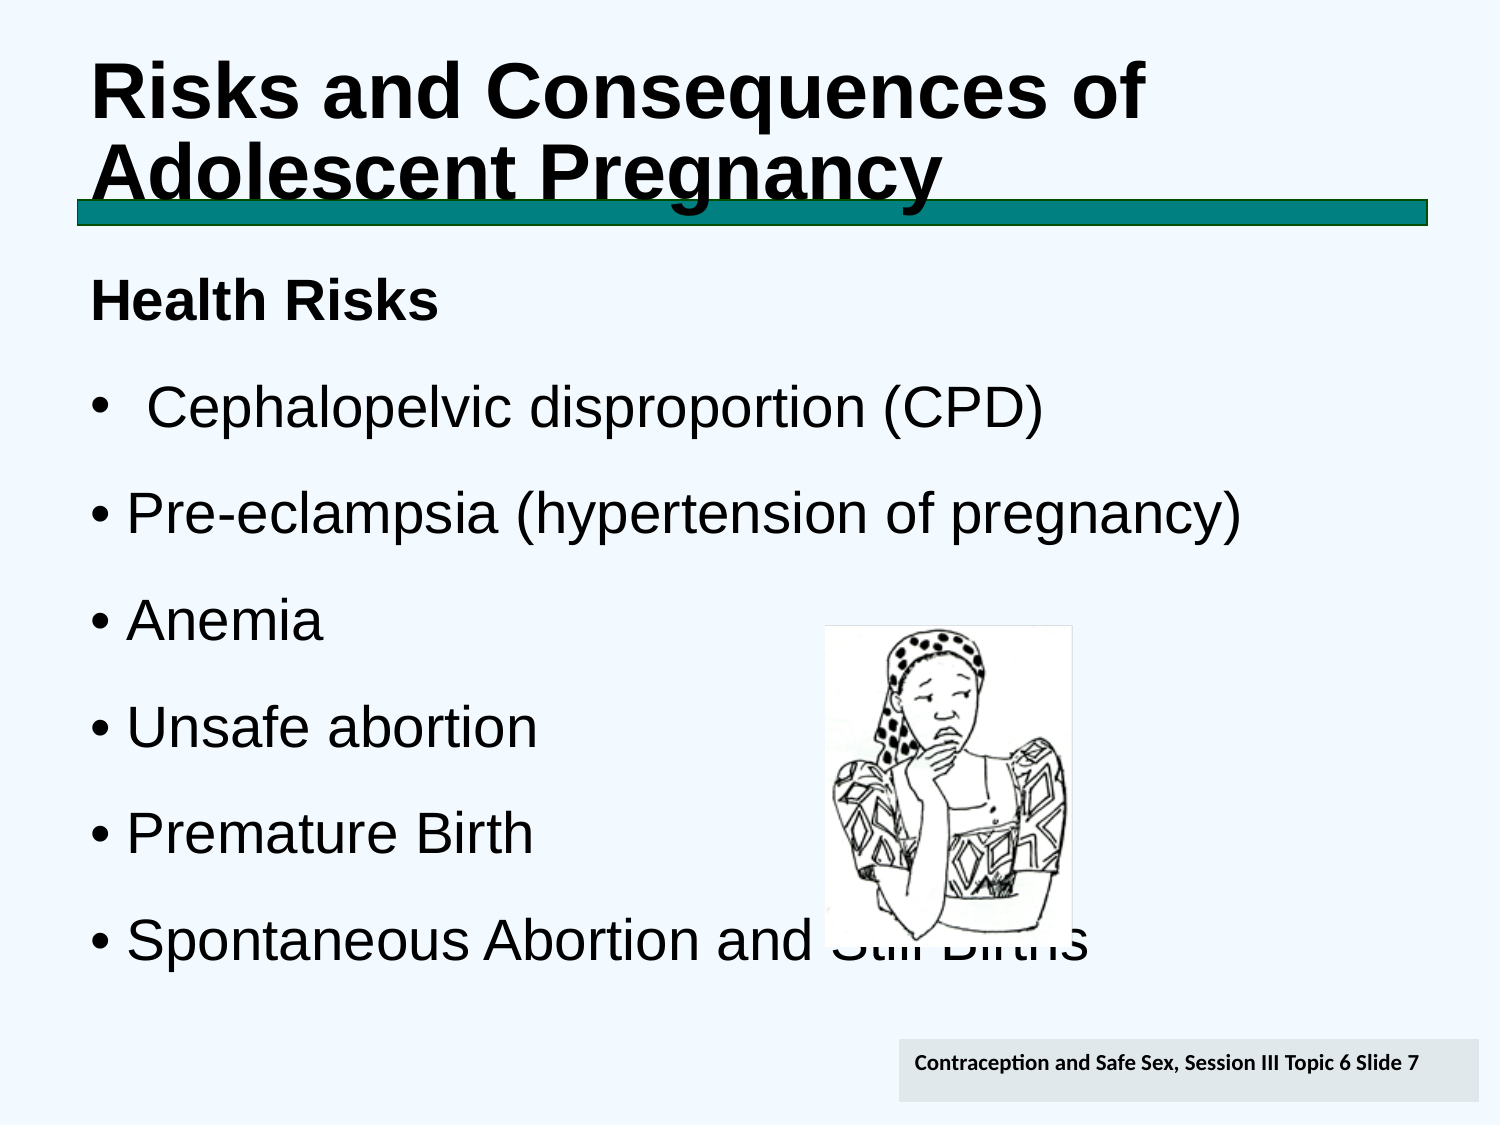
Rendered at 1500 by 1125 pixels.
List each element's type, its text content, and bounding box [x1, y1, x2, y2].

picture [824, 624, 1074, 947]
text_box Contraception and Safe Sex, Session III Topic 6 Slide 7 [900, 1039, 1479, 1102]
list Health Risks Cephalopelvic disproportion (CPD) • Pre-eclampsia (hypertension of pregnancy) • Anemia • Unsafe abortion • Premature Birth • Spontaneous Abortion and Still Births [75, 262, 1425, 1005]
title Risks and Consequences of Adolescent Pregnancy [75, 41, 1425, 229]
